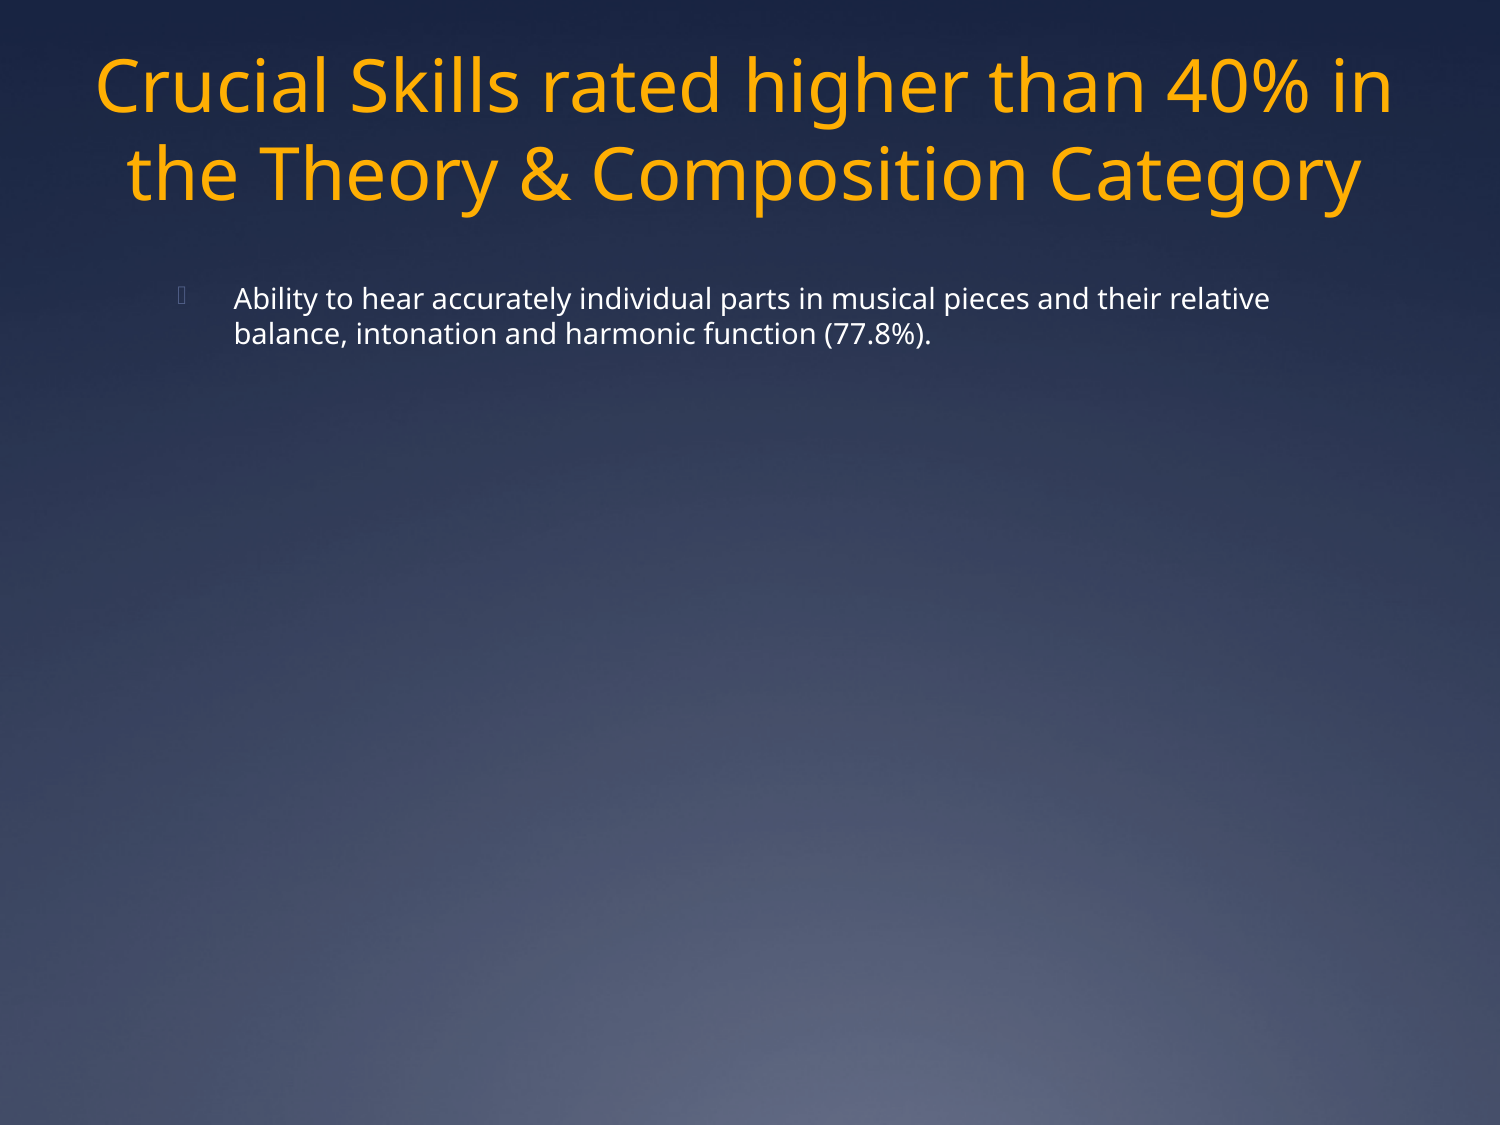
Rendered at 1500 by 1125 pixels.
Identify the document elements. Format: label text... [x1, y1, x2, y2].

title Crucial Skills rated higher than 40% in the Theory & Composition Category [23, 30, 1466, 226]
list Ability to hear accurately individual parts in musical pieces and their relative balance, intonation and harmonic function (77.8%). [161, 272, 1338, 1006]
